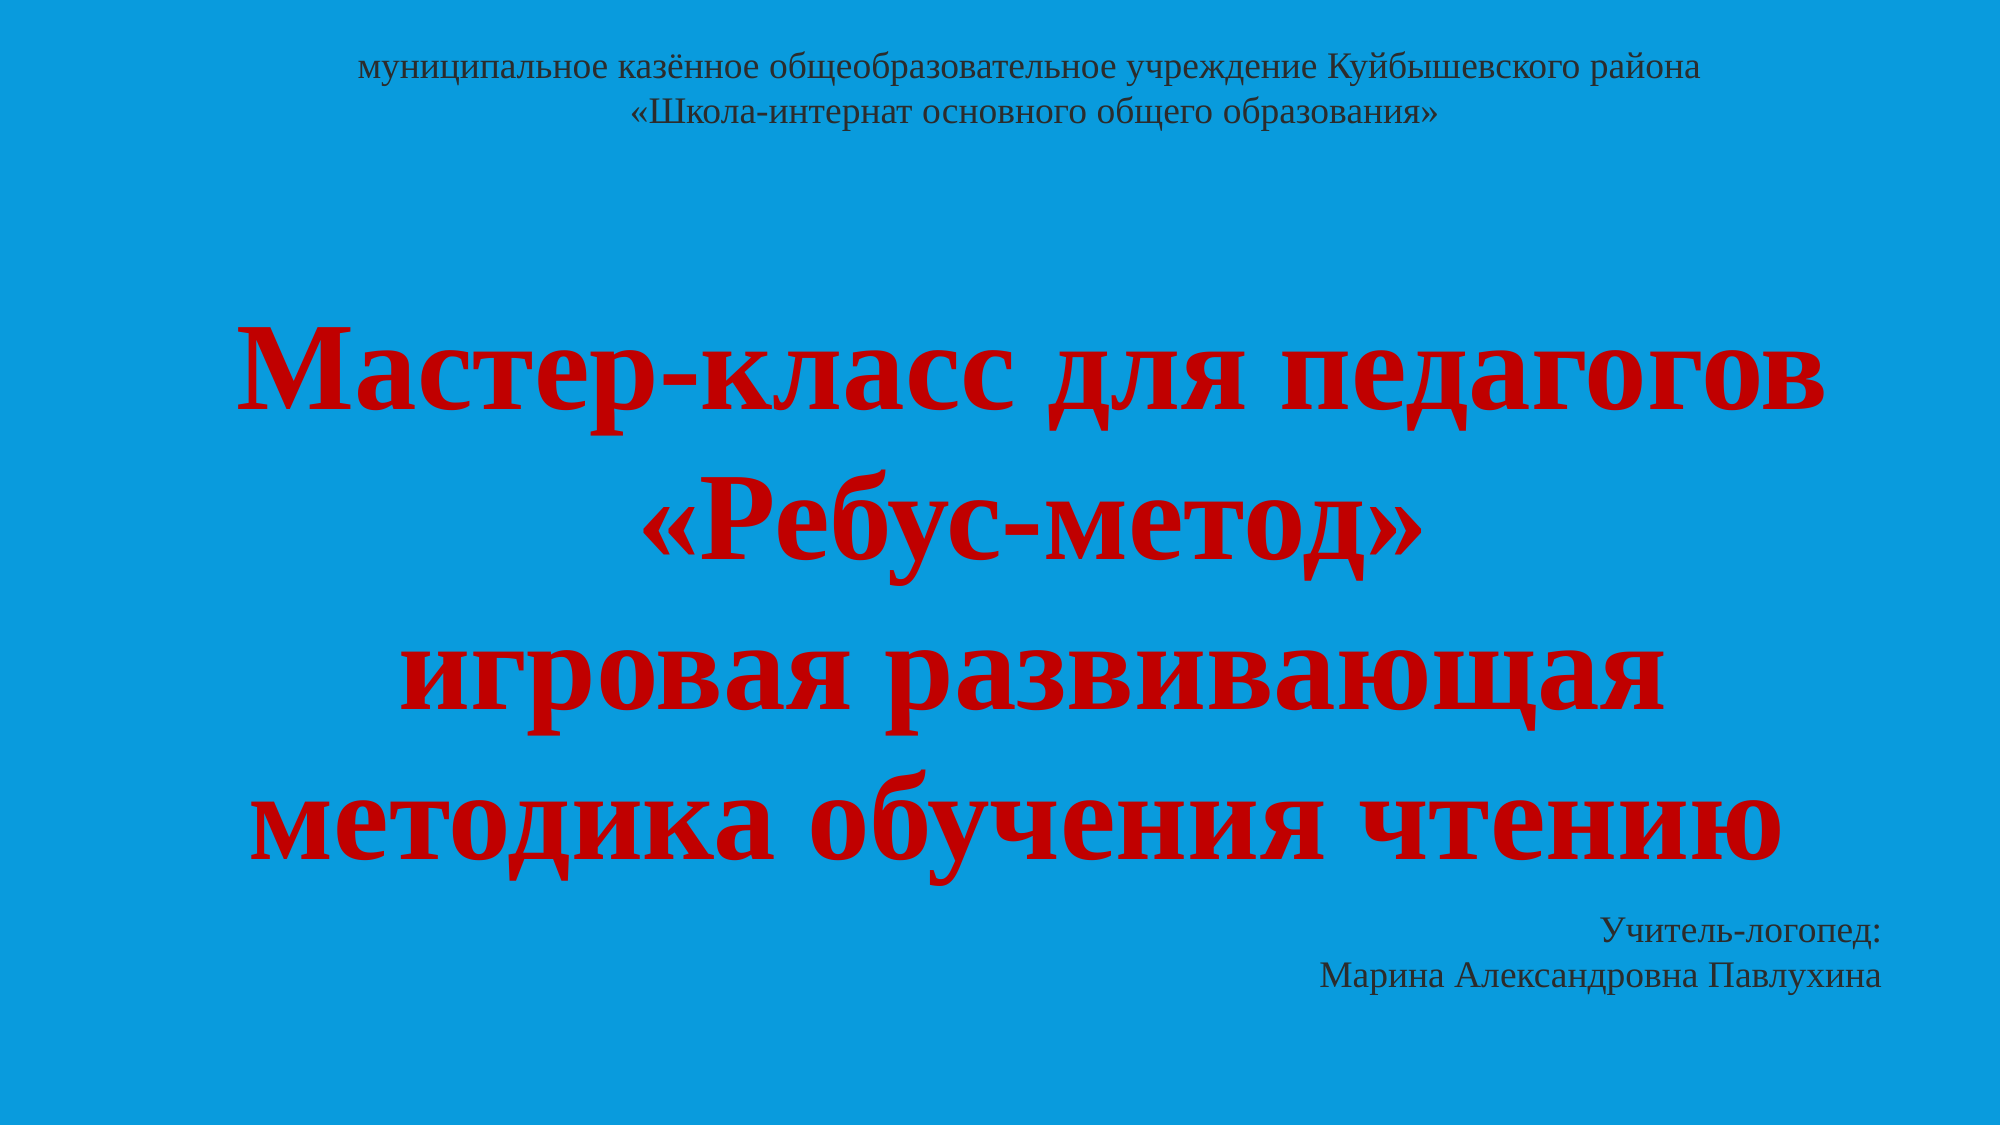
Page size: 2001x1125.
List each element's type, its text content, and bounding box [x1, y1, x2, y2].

text_box муниципальное казённое общеобразовательное учреждение Куйбышевского района «Школа-интернат основного общего образования» [228, 33, 1832, 139]
text_box Учитель-логопед: Марина Александровна Павлухина [1235, 897, 1898, 1003]
text_box Мастер-класс для педагогов «Ребус-метод» игровая развивающая методика обучения чтению [202, 276, 1864, 892]
